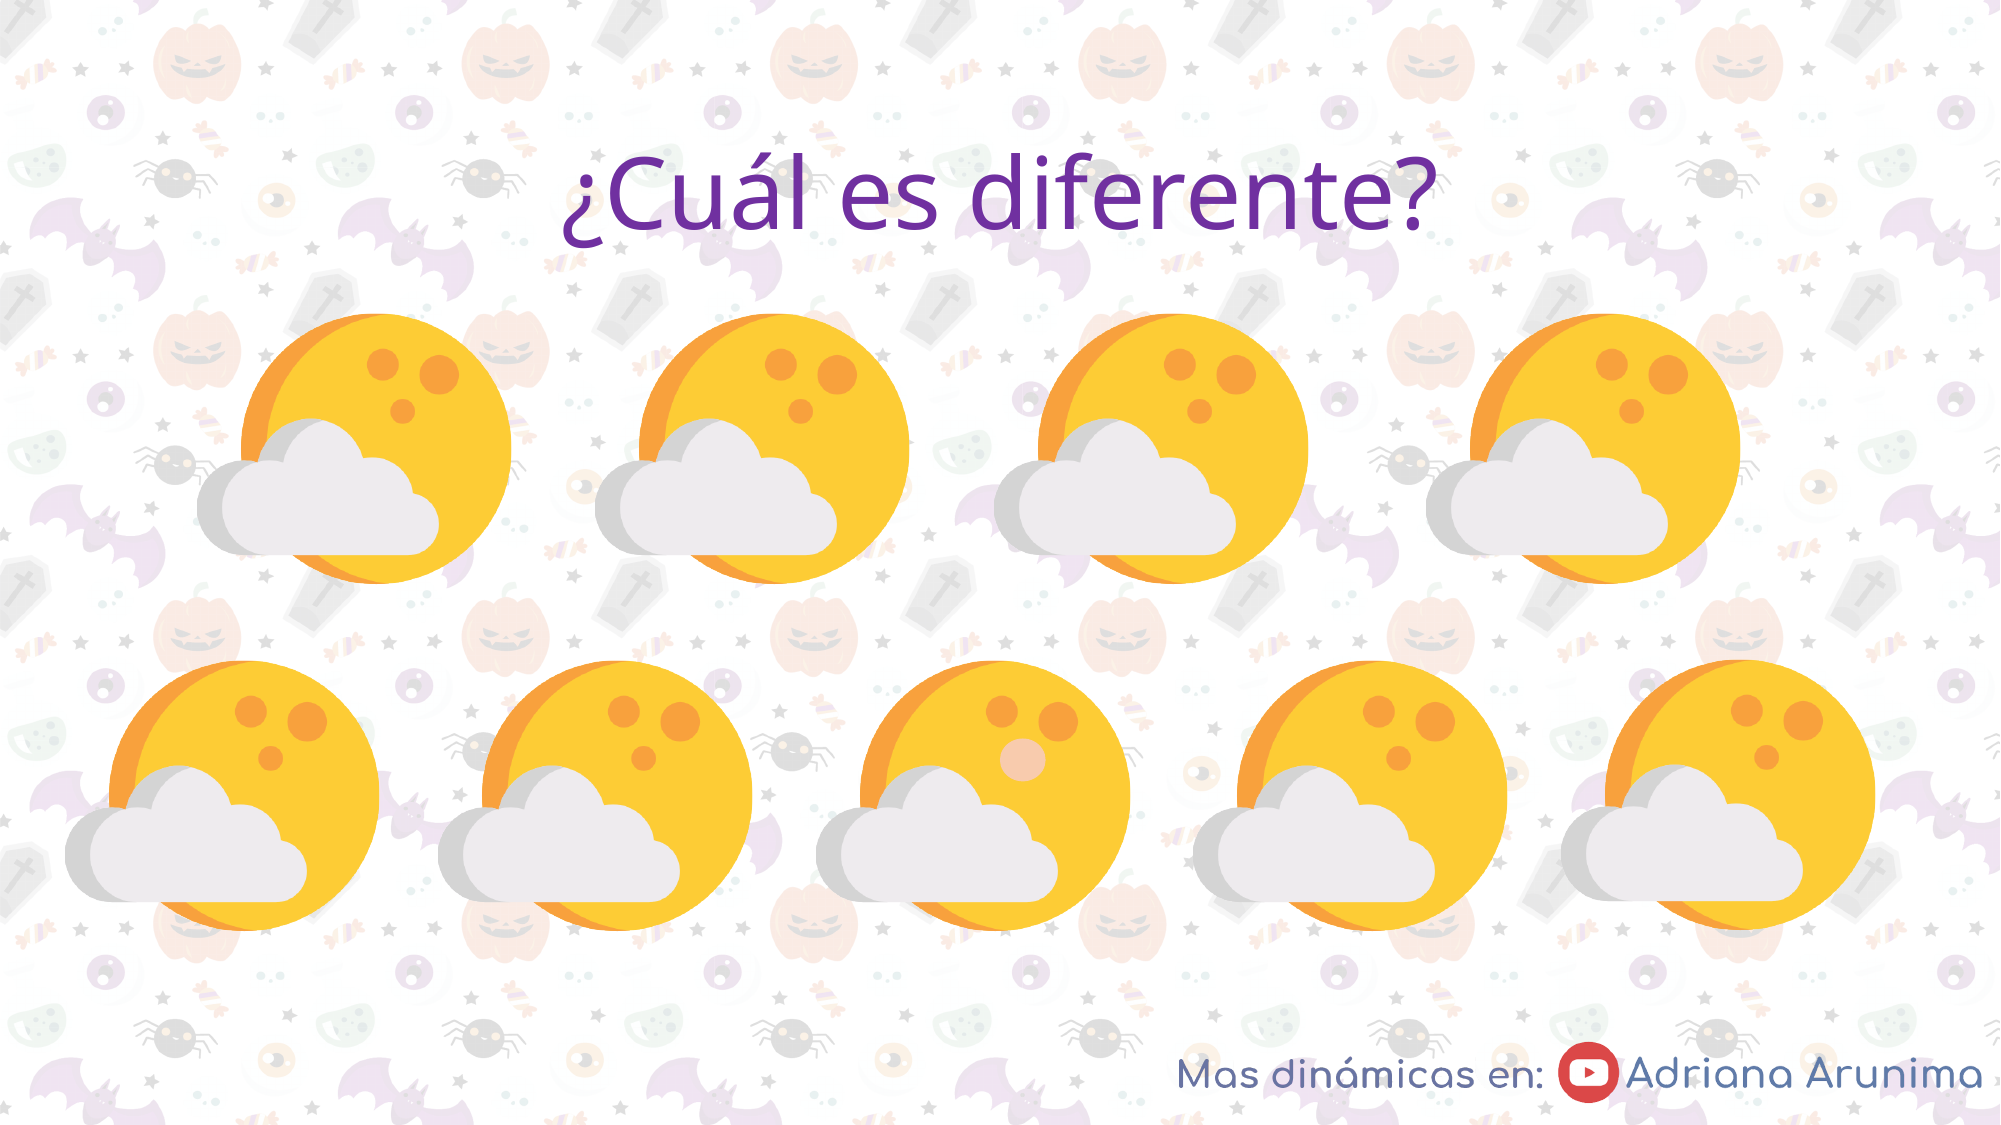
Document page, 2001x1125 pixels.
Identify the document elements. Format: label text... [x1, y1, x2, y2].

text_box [816, 638, 1131, 953]
picture [64, 638, 380, 953]
picture [1561, 636, 1876, 952]
picture [1193, 638, 1508, 953]
text_box ¿Cuál es diferente? [144, 122, 1857, 257]
picture [993, 291, 1309, 606]
picture [595, 291, 910, 606]
picture [197, 291, 512, 606]
picture [438, 638, 753, 953]
picture [1426, 291, 1741, 606]
